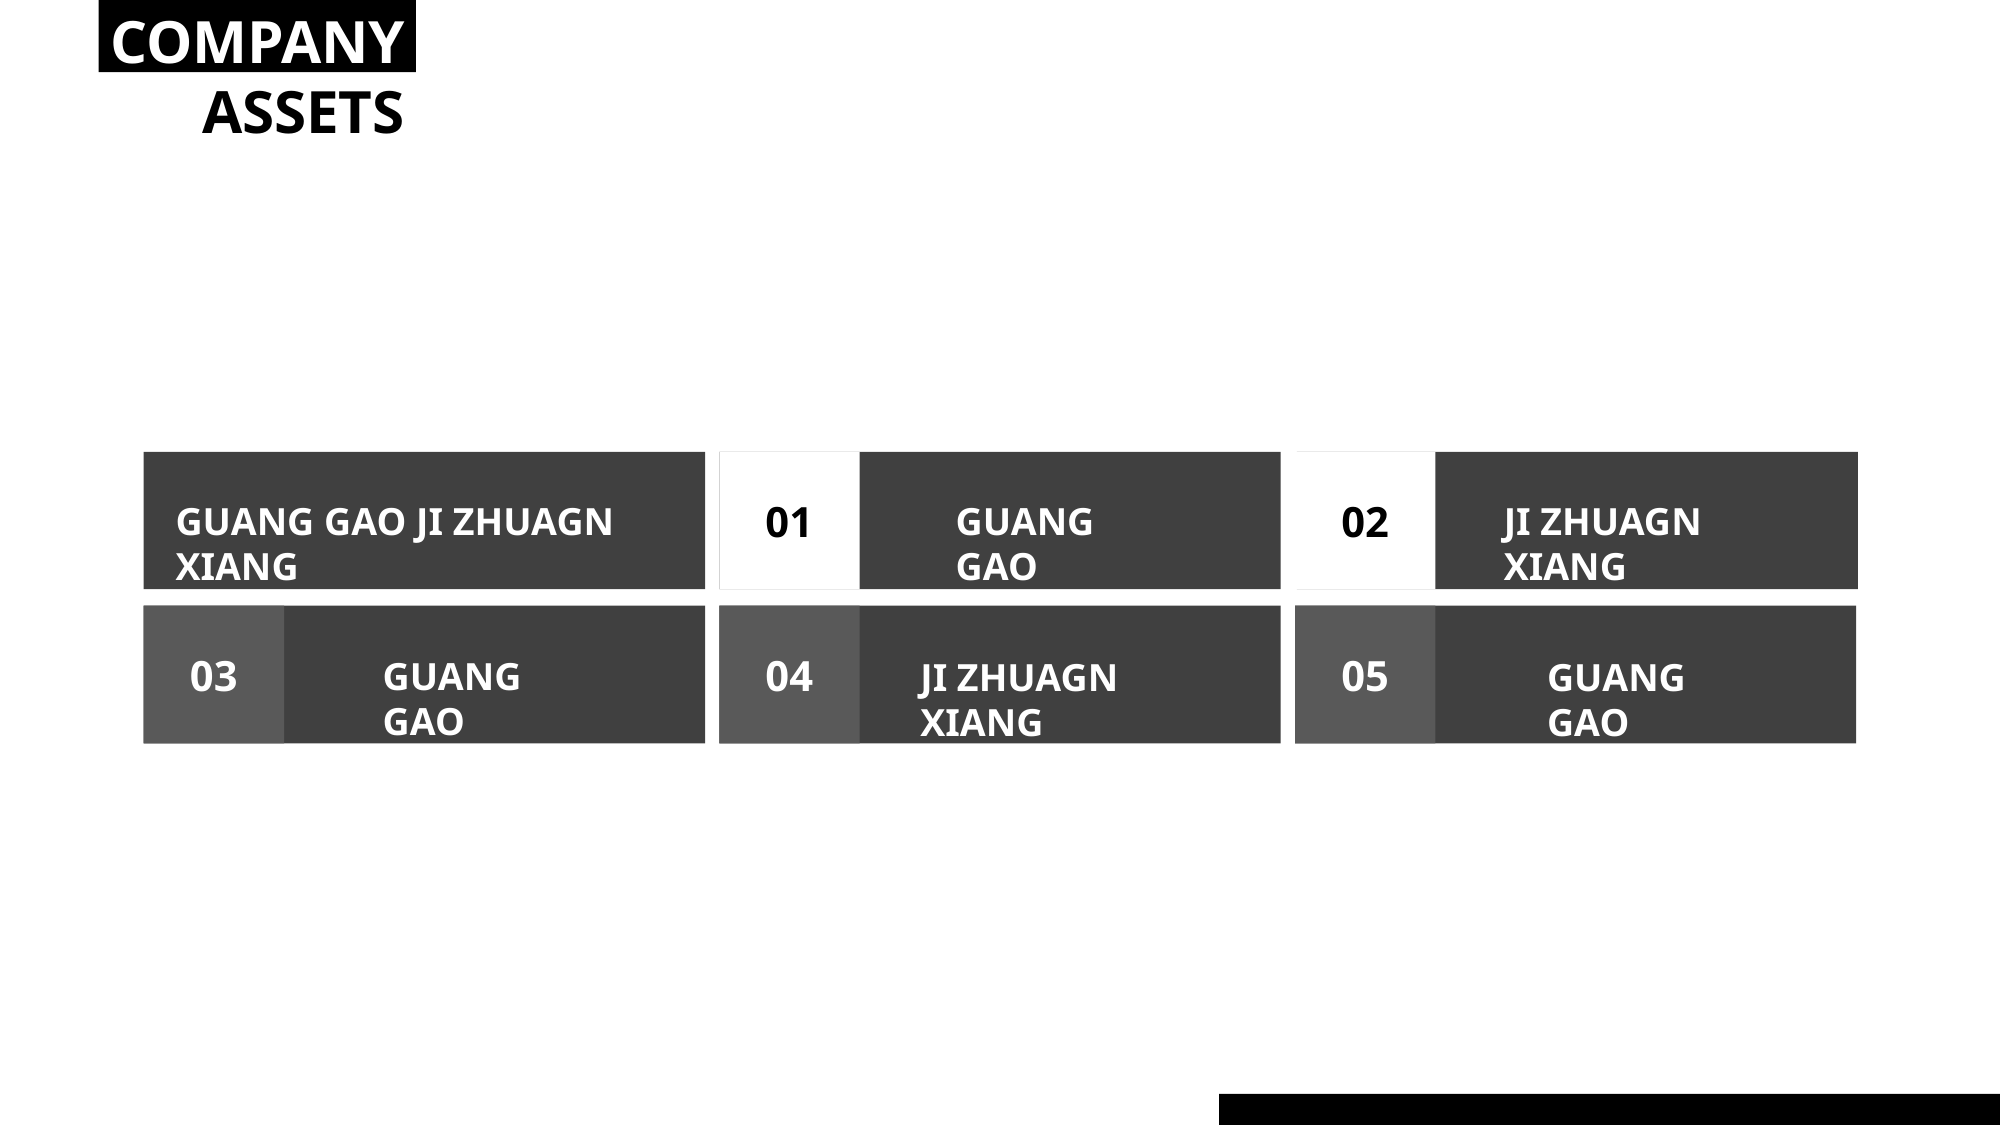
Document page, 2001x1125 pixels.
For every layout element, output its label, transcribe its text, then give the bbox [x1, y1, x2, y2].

text_box COMPANY ASSETS [95, 0, 420, 153]
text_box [1294, 451, 1859, 590]
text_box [719, 451, 1281, 590]
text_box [143, 451, 706, 590]
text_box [143, 605, 706, 744]
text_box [719, 605, 1281, 744]
text_box [1218, 1093, 2000, 1125]
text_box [1295, 605, 1857, 744]
